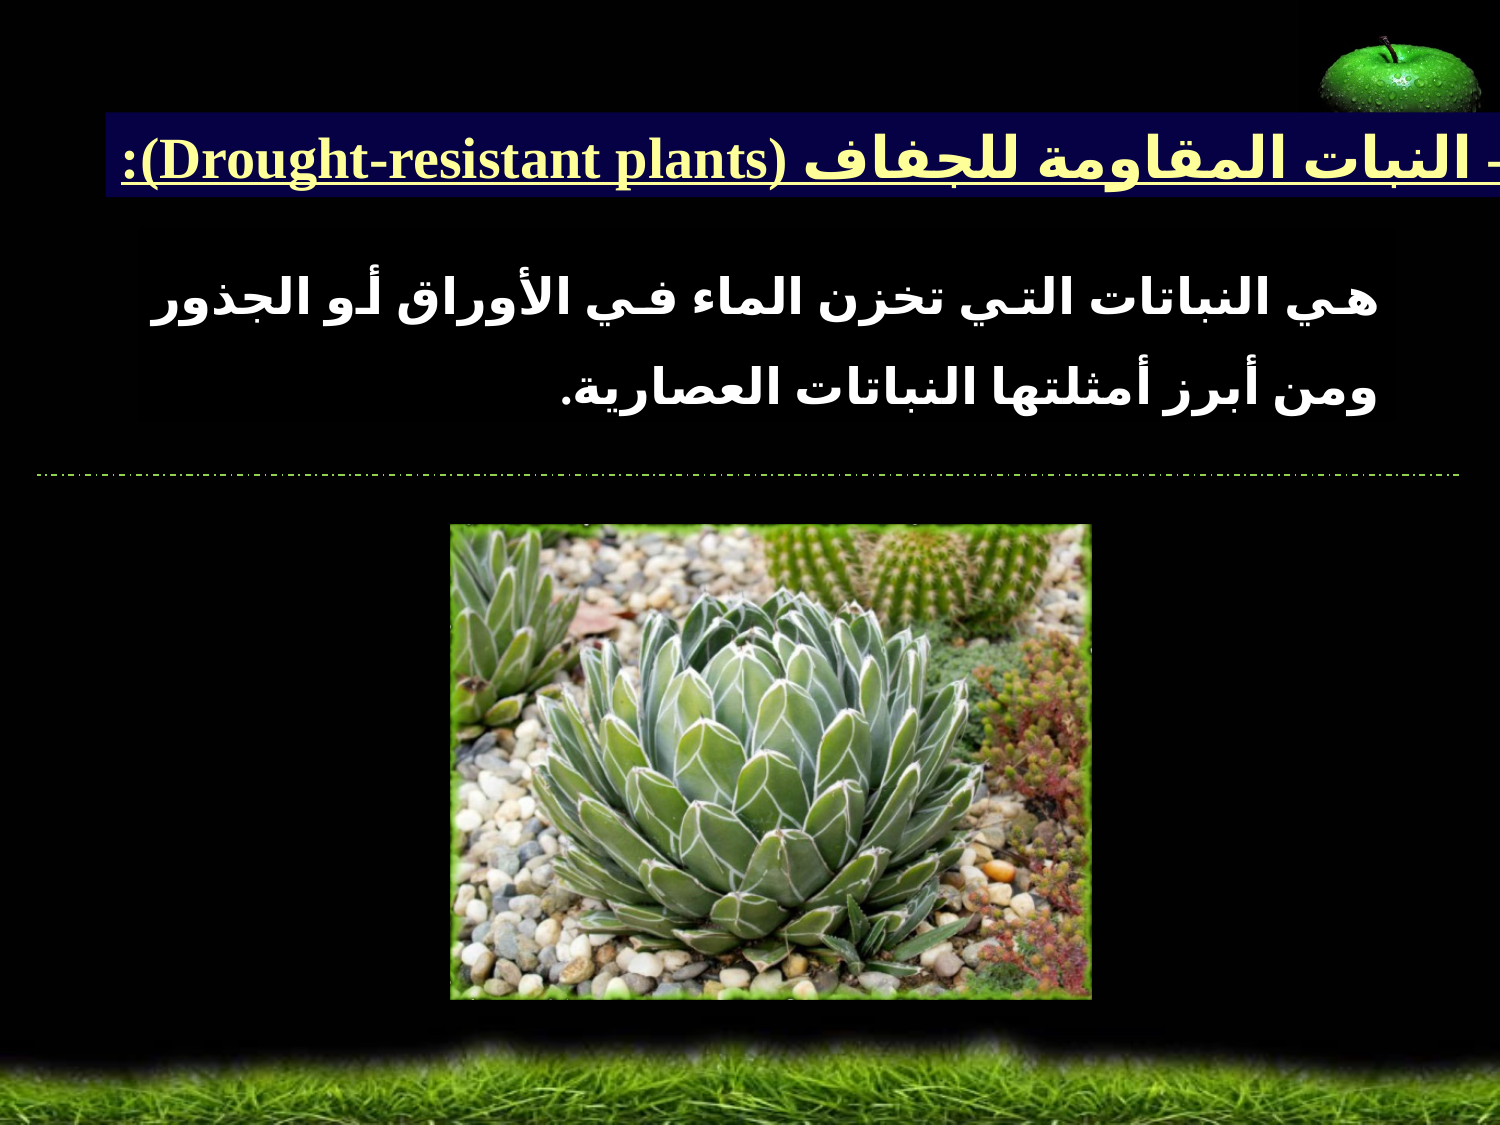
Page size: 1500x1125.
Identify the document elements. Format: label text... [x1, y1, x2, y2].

picture [0, 0, 1500, 1125]
text_box هي النباتات التي تخزن الماء في الأوراق أو الجذور ومن أبرز أمثلتها النباتات العصارية. [137, 227, 1396, 422]
text_box 4- النبات المقاومة للجفاف (Drought-resistant plants): [105, 112, 1500, 198]
